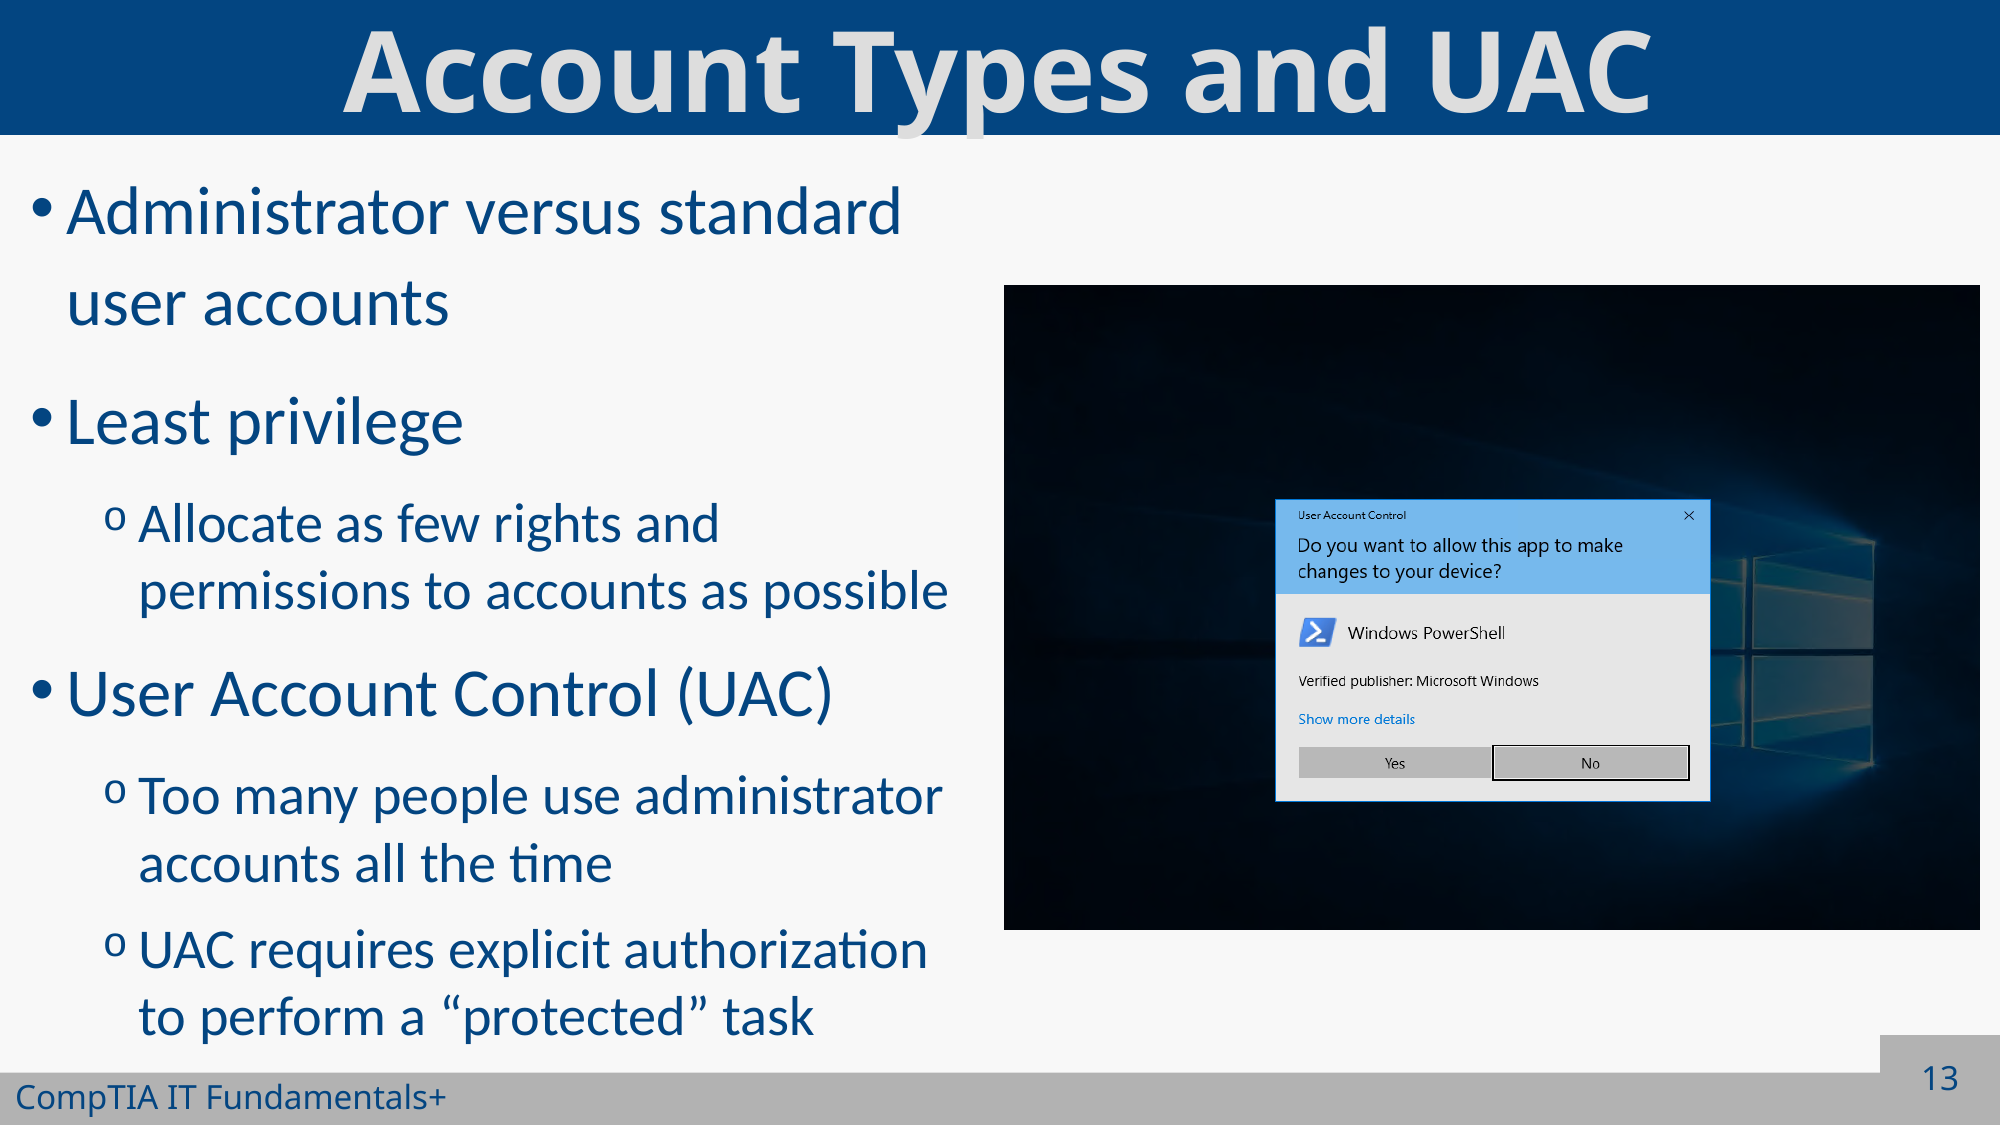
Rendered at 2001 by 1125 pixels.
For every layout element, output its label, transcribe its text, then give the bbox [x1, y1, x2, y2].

slide_number 13 [1880, 1035, 2000, 1125]
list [1004, 285, 1980, 930]
footer CompTIA IT Fundamentals+ [0, 1072, 1880, 1125]
list Administrator versus standard user accounts Least privilege Allocate as few rights and permissions to accounts as possible User Account Control (UAC) Too many people use administrator accounts all the time UAC requires explicit authorization to perform a “protected” task [15, 149, 990, 1065]
title Account Types and UAC [0, 0, 2000, 135]
